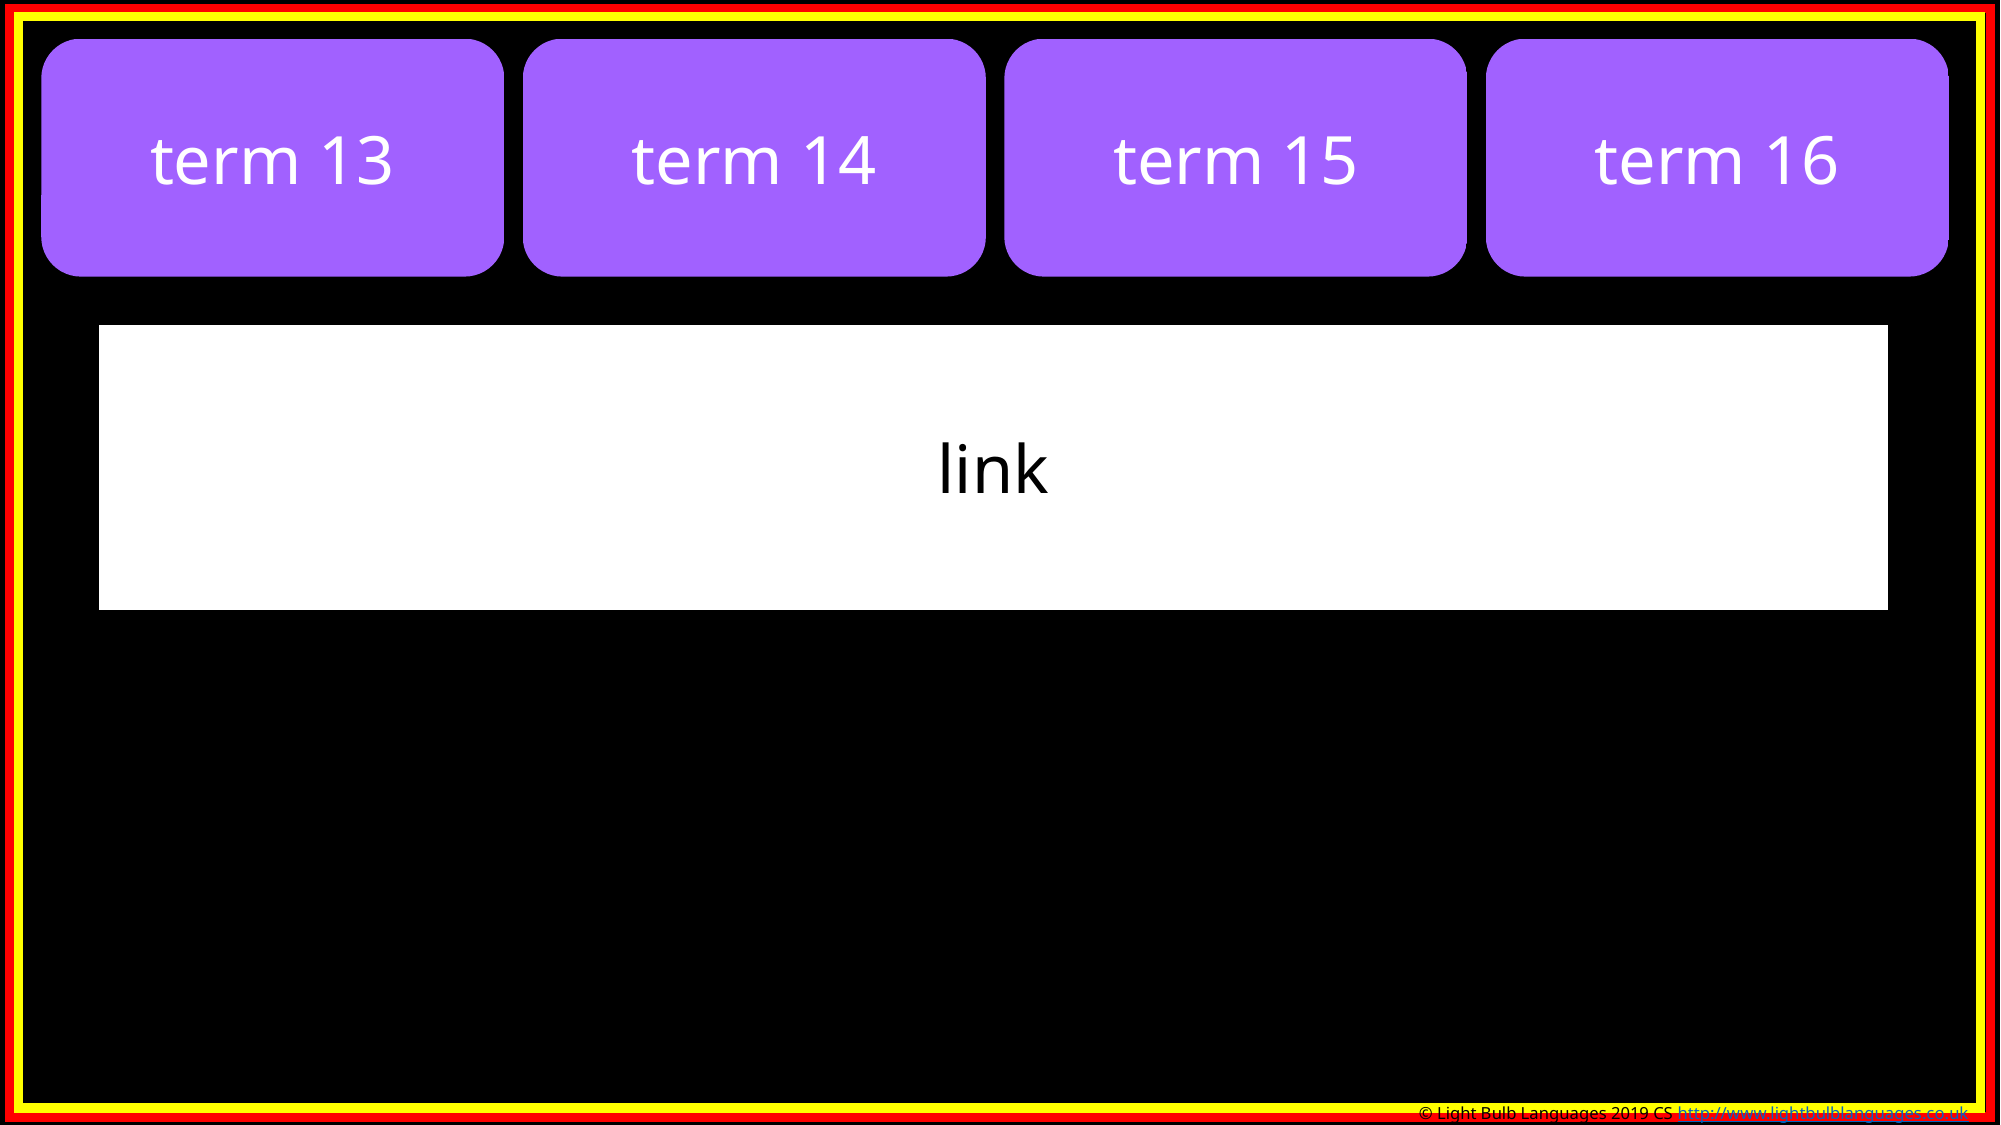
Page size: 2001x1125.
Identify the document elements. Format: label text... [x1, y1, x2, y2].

text_box link [99, 325, 1888, 610]
text_box [0, 0, 2000, 1125]
text_box [17, 15, 1982, 1109]
text_box [9, 8, 1992, 1118]
text_box term 14 [521, 37, 987, 278]
text_box © Light Bulb Languages 2019 CS http://www.lightbulblanguages.co.uk [1404, 1095, 2000, 1125]
text_box term 15 [1003, 37, 1469, 278]
text_box term 16 [1484, 37, 1950, 278]
text_box term 13 [40, 37, 506, 278]
